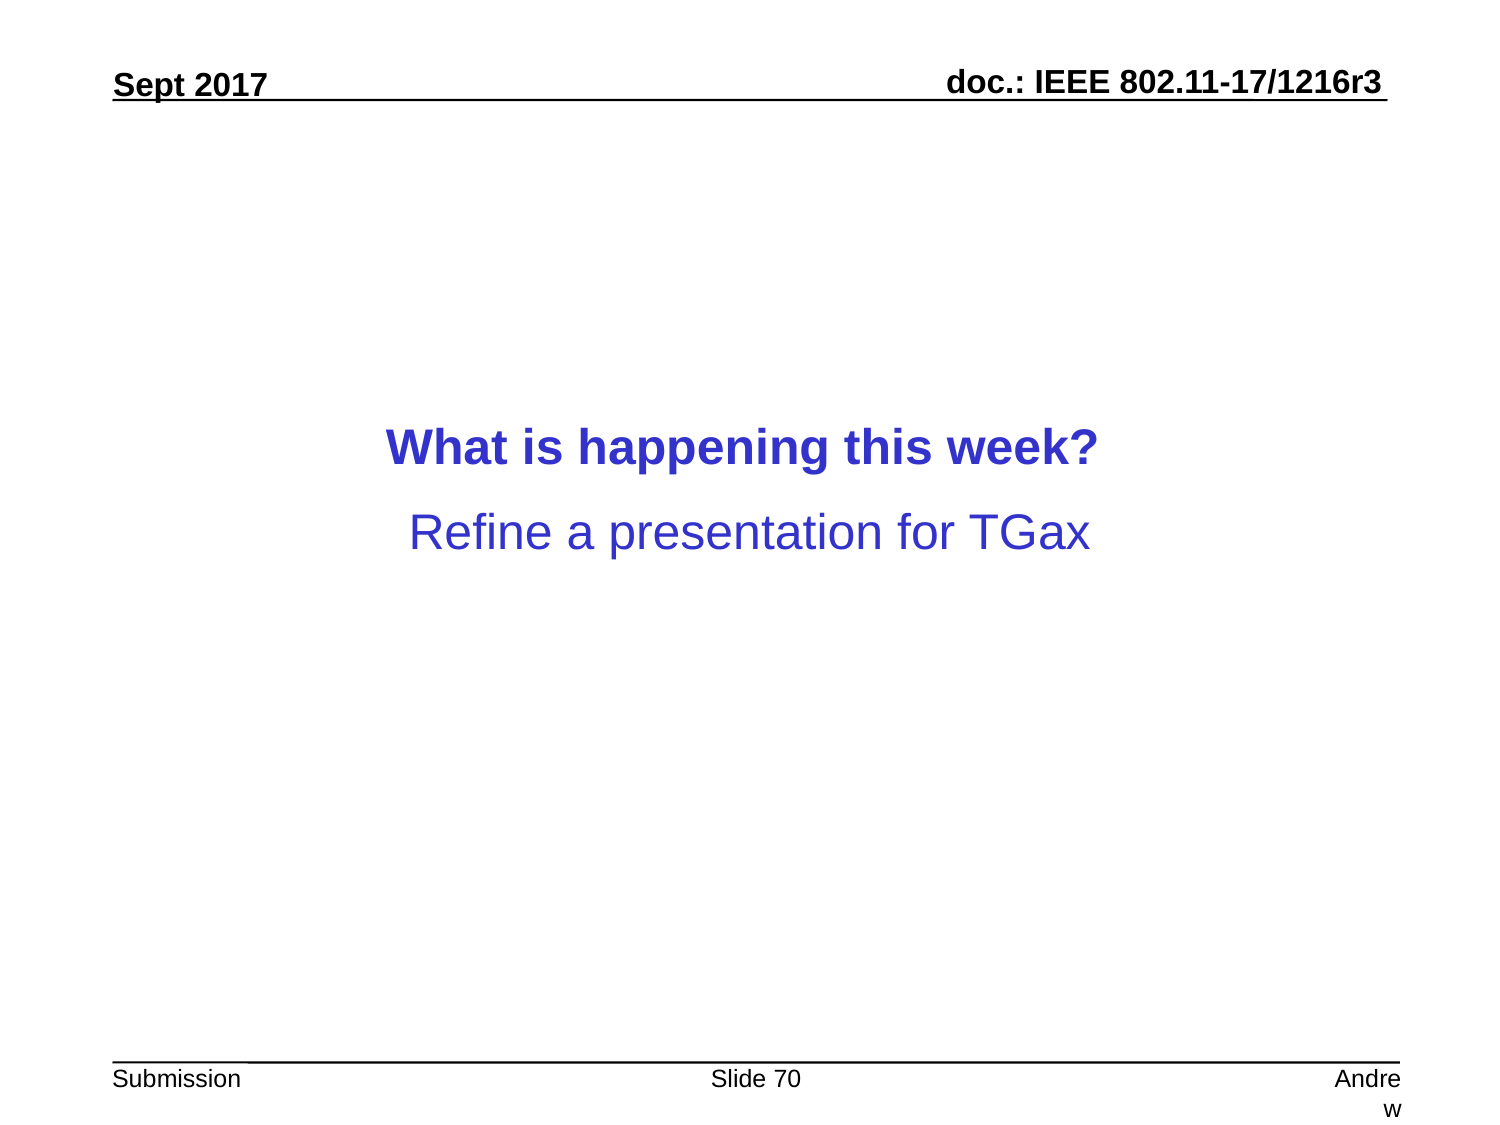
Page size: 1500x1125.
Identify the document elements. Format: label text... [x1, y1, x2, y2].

footer Andrew Myles, Cisco [1320, 1061, 1402, 1093]
slide_number Slide 70 [709, 1061, 803, 1093]
list What is happening this week? Refine a presentation for TGax [112, 324, 1388, 650]
